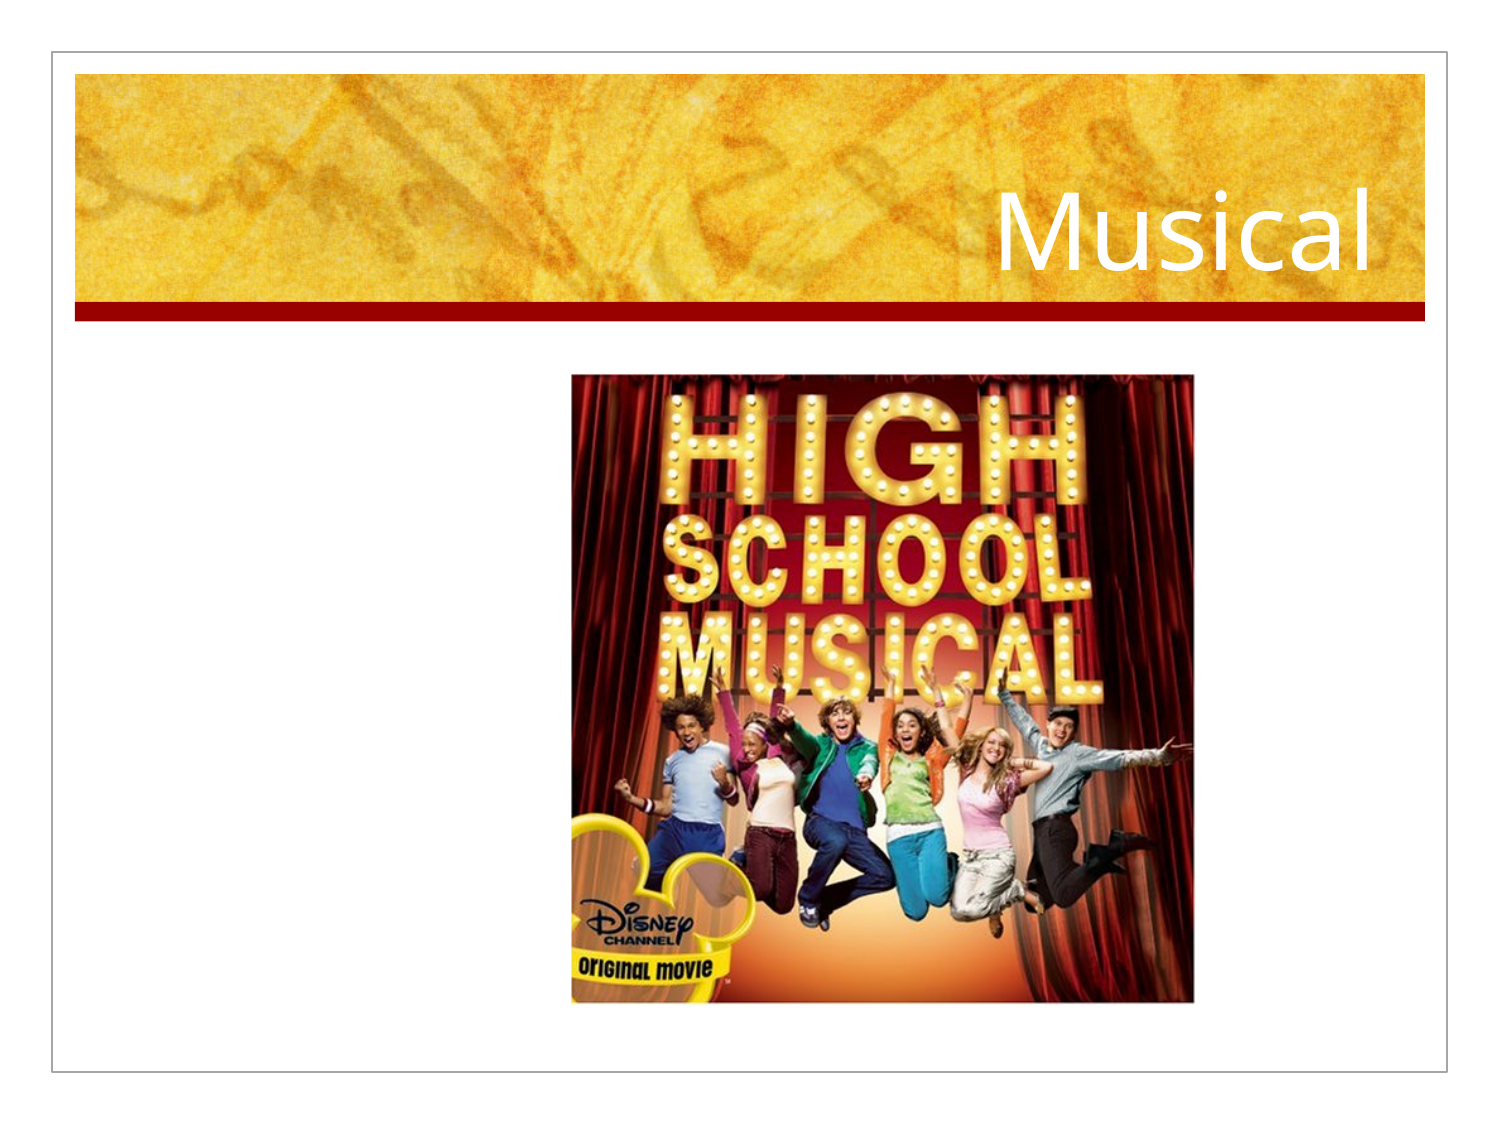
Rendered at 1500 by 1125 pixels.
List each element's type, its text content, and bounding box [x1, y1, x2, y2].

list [374, 374, 1393, 1006]
title Musical [108, 74, 1392, 292]
picture [75, 74, 1425, 301]
